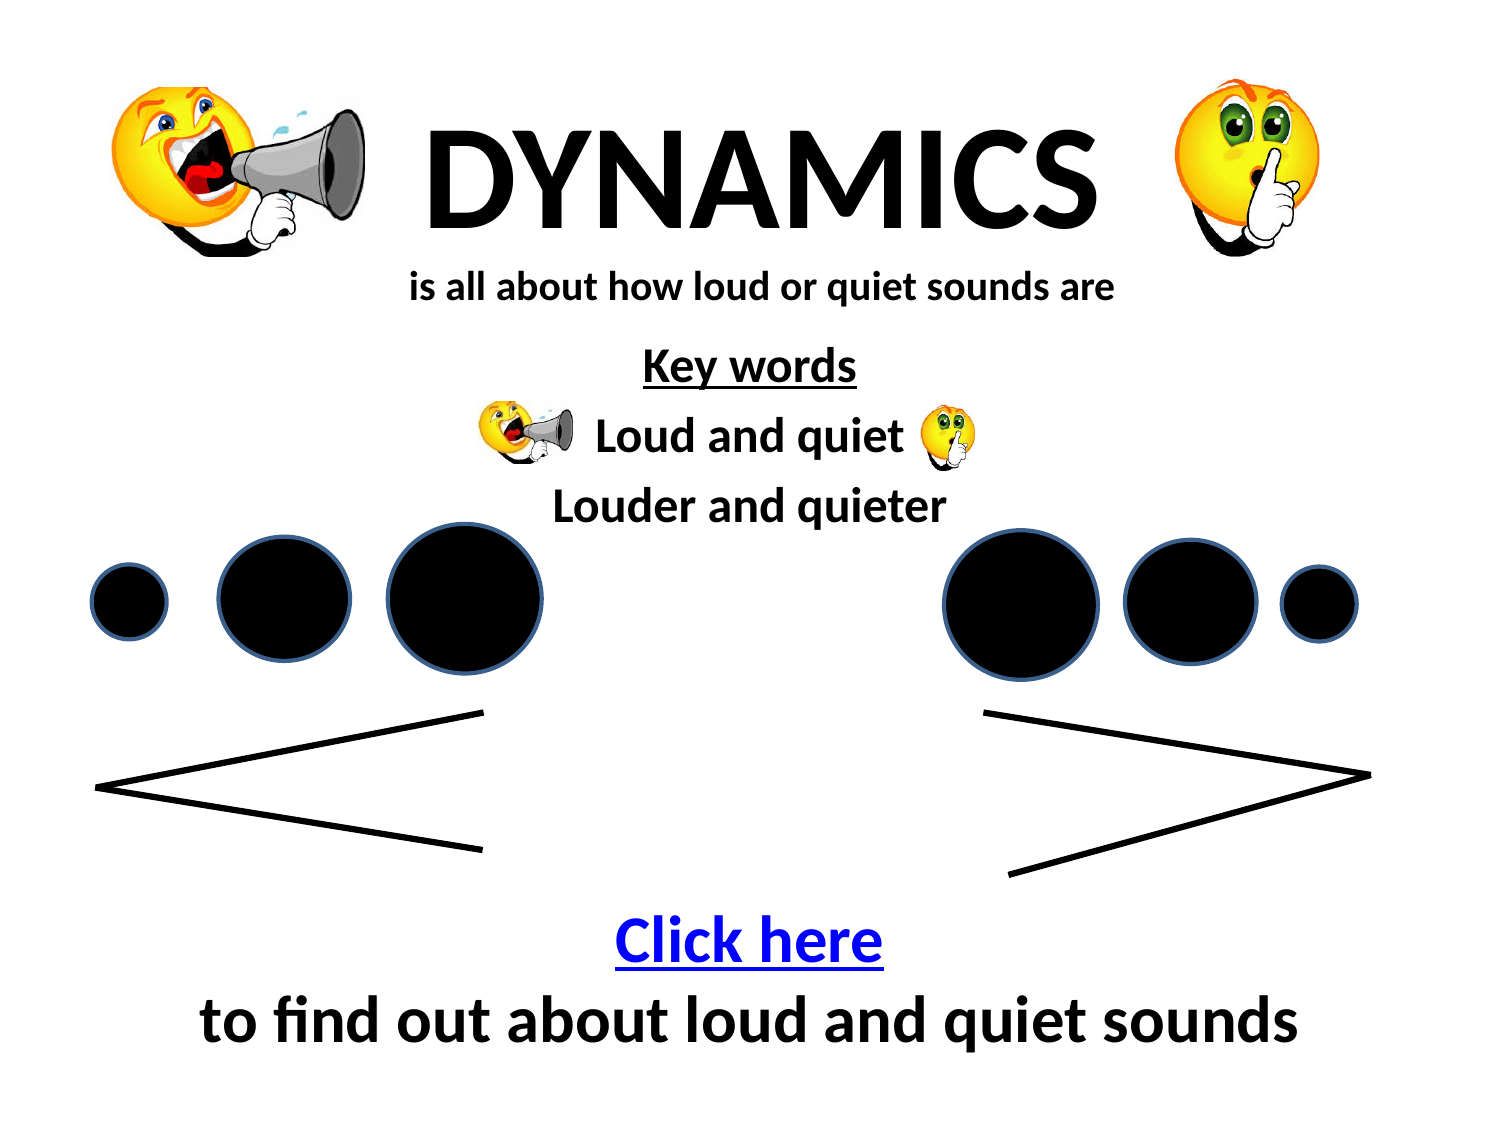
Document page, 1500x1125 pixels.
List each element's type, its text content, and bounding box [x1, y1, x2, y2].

text_box [89, 562, 169, 642]
title DYNAMICS is all about how loud or quiet sounds are [87, 99, 1438, 288]
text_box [1008, 774, 1372, 876]
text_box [94, 787, 483, 851]
text_box [1122, 537, 1259, 667]
list Key words Loud and quiet Louder and quieter Click here to find out about loud and quiet sounds [75, 324, 1425, 1100]
text_box [1279, 564, 1359, 644]
text_box [385, 521, 544, 676]
picture [478, 400, 573, 464]
picture [920, 404, 975, 471]
text_box [941, 528, 1101, 682]
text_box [95, 712, 484, 788]
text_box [983, 712, 1372, 776]
picture [1174, 78, 1320, 257]
picture [110, 87, 365, 257]
text_box [216, 534, 353, 664]
